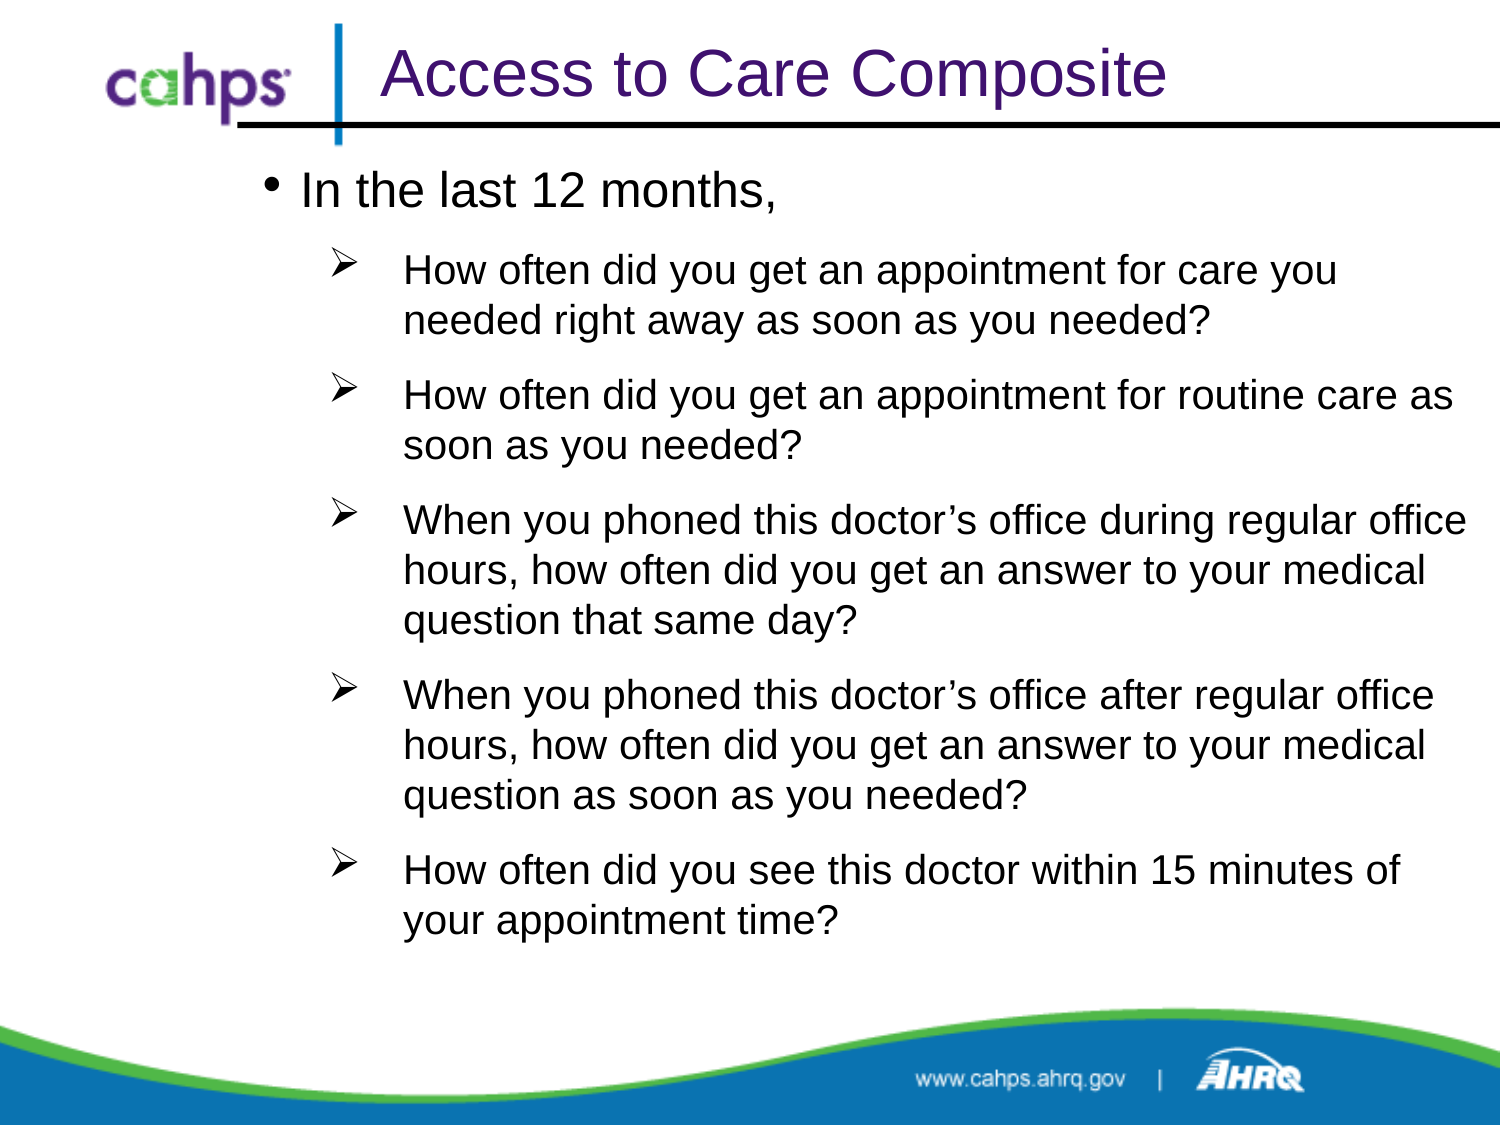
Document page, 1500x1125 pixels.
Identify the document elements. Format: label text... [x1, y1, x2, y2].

picture [0, 7, 1500, 1125]
list In the last 12 months, How often did you get an appointment for care you needed right away as soon as you needed? How often did you get an appointment for routine care as soon as you needed? When you phoned this doctor’s office during regular office hours, how often did you get an answer to your medical question that same day? When you phoned this doctor’s office after regular office hours, how often did you get an answer to your medical question as soon as you needed? How often did you see this doctor within 15 minutes of your appointment time? [262, 149, 1475, 1021]
title Access to Care Composite [365, 23, 1239, 125]
